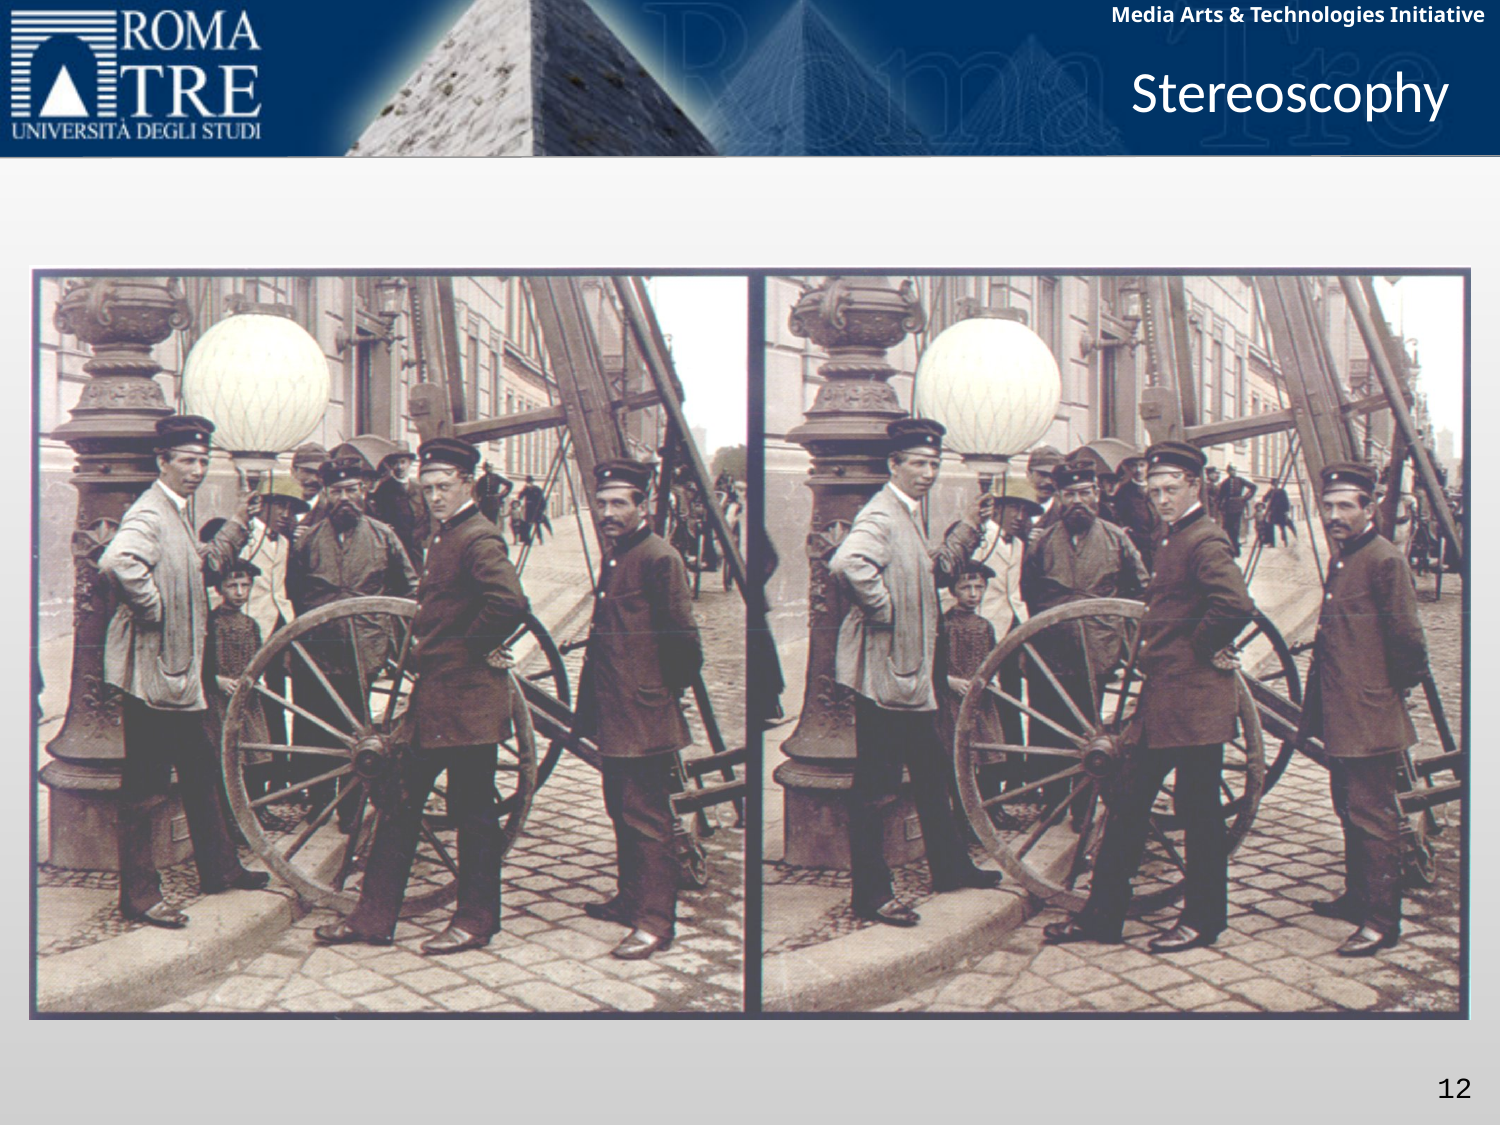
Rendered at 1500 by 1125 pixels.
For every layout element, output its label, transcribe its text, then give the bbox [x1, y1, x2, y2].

text_box Stereoscophy [1116, 47, 1500, 132]
picture [28, 265, 1471, 1020]
picture [0, 0, 1500, 156]
